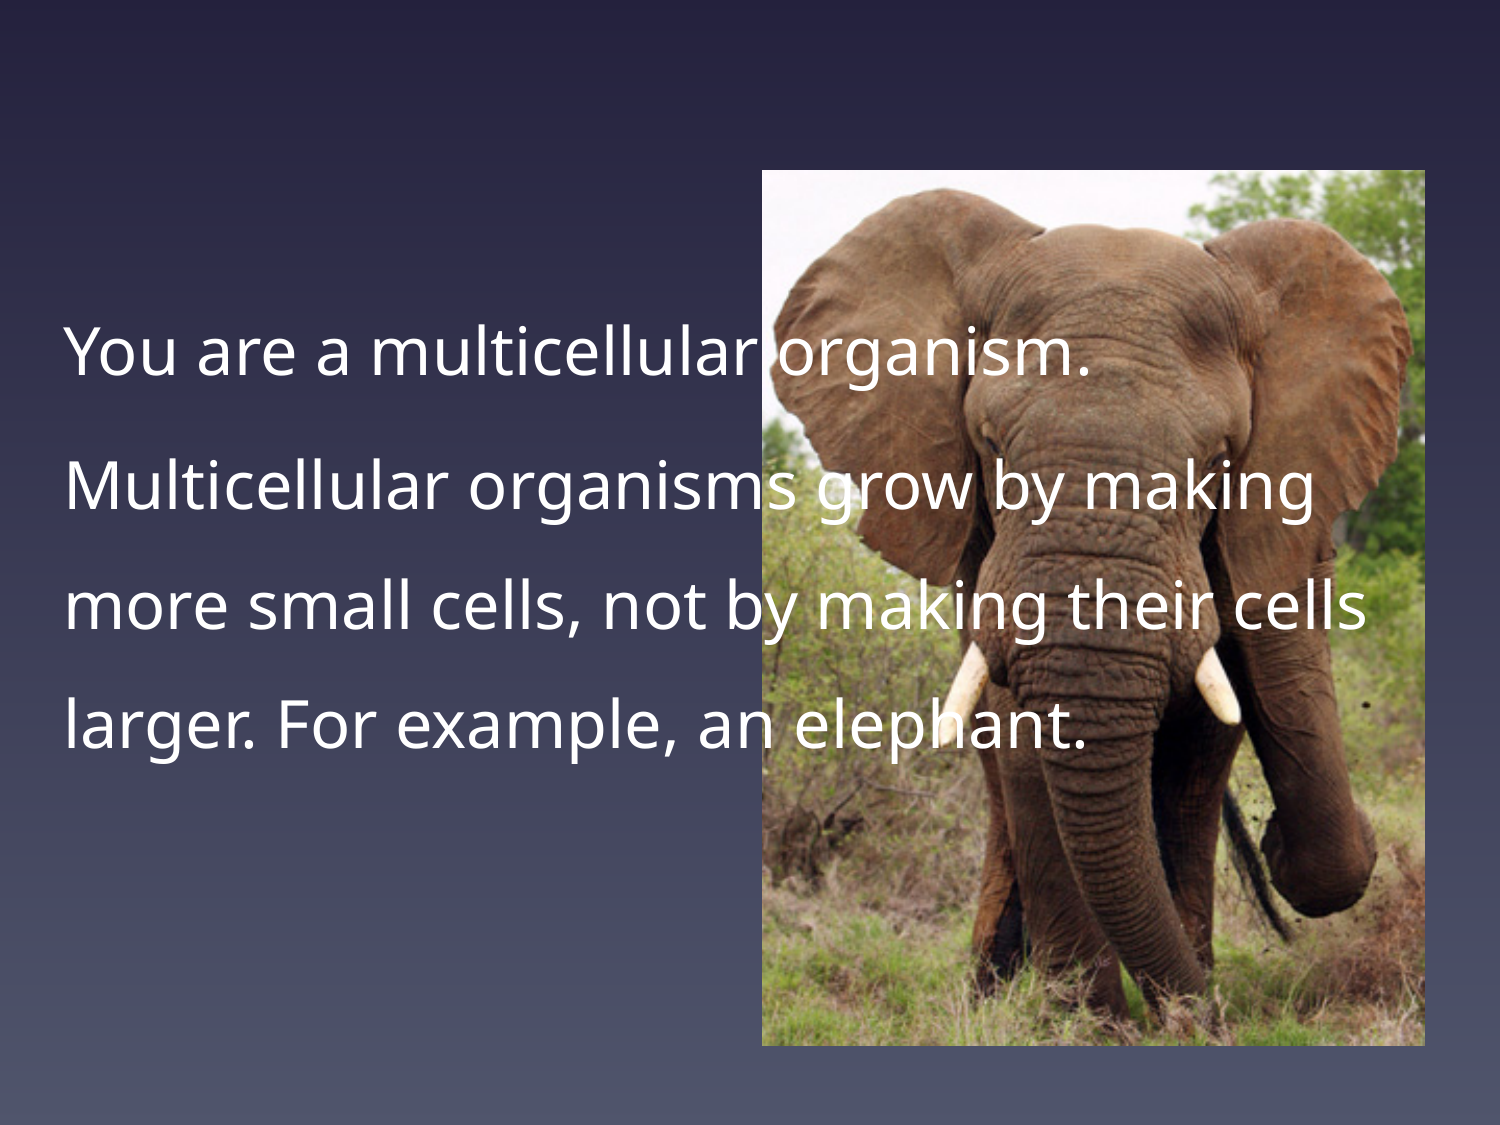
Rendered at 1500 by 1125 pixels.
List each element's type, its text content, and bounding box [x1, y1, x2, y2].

list You are a multicellular organism. Multicellular organisms grow by making more small cells, not by making their cells larger. For example, an elephant. [48, 26, 1425, 1005]
picture [762, 170, 1426, 1046]
